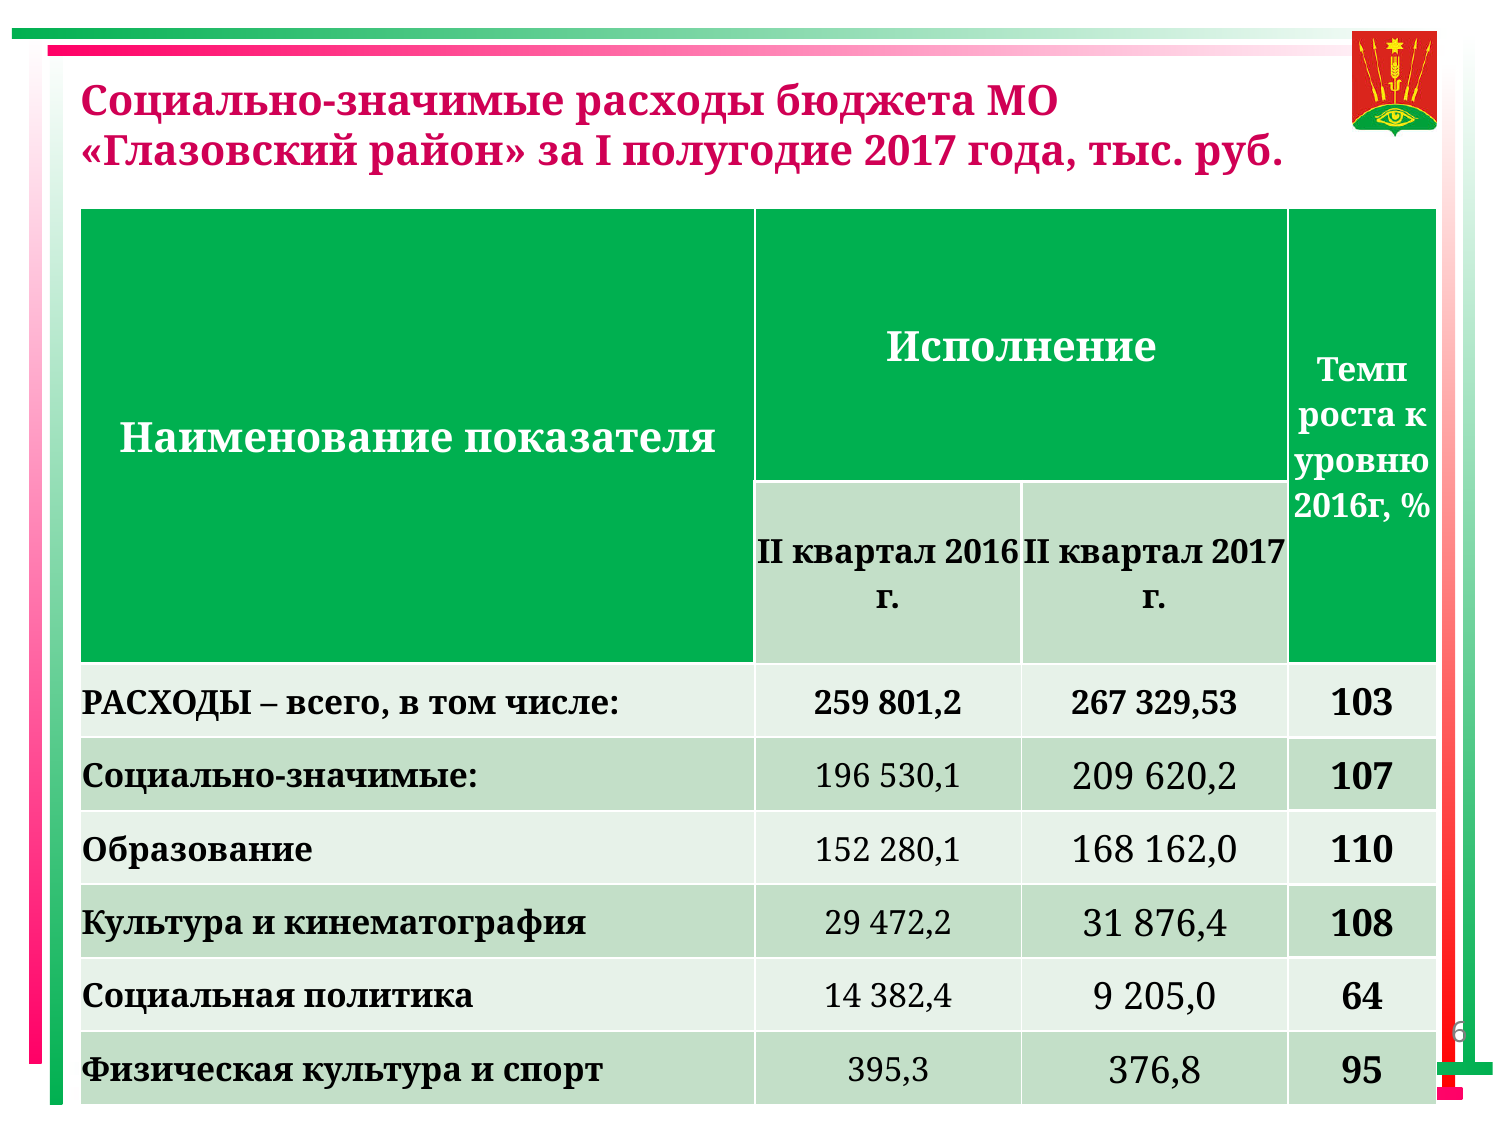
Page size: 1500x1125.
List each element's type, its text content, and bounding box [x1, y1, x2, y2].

title Социально-значимые расходы бюджета МО «Глазовский район» за I полугодие 2017 года, тыс. руб. [64, 66, 1353, 204]
slide_number 6 [1437, 987, 1500, 1062]
table_cell II квартал 2016 г. [756, 483, 1020, 663]
table_cell 259 801,2 [756, 665, 1021, 736]
picture [1352, 31, 1437, 138]
table_cell Социально-значимые: [81, 738, 754, 810]
table_cell 107 [1289, 739, 1436, 809]
table_cell 95 [1289, 1032, 1436, 1104]
table_cell 108 [1289, 886, 1436, 956]
table_cell Образование [81, 812, 754, 883]
table_cell 376,8 [1022, 1032, 1287, 1104]
table_cell 209 620,2 [1022, 738, 1287, 810]
table_cell 29 472,2 [756, 885, 1021, 957]
table_header Темп роста к уровню 2016г, % [1289, 209, 1436, 662]
table_cell 31 876,4 [1022, 885, 1287, 957]
table_cell Культура и кинематография [81, 885, 754, 957]
table_cell 196 530,1 [756, 738, 1021, 810]
table_cell 103 [1289, 665, 1436, 736]
table_cell РАСХОДЫ – всего, в том числе: [81, 665, 754, 736]
table_cell 9 205,0 [1022, 959, 1287, 1030]
table_header Исполнение [756, 209, 1287, 480]
table_cell 64 [1289, 959, 1436, 1030]
table_cell Социальная политика [81, 959, 754, 1030]
table_cell 267 329,53 [1022, 665, 1287, 736]
table_cell II квартал 2017 г. [1023, 483, 1287, 663]
table_header Наименование показателя [81, 209, 754, 662]
table_cell 395,3 [756, 1032, 1021, 1104]
table_cell 14 382,4 [756, 959, 1021, 1030]
table_cell Физическая культура и спорт [81, 1032, 754, 1104]
table_cell 152 280,1 [756, 812, 1021, 883]
table_cell 110 [1289, 812, 1436, 883]
table_cell 168 162,0 [1022, 812, 1287, 883]
